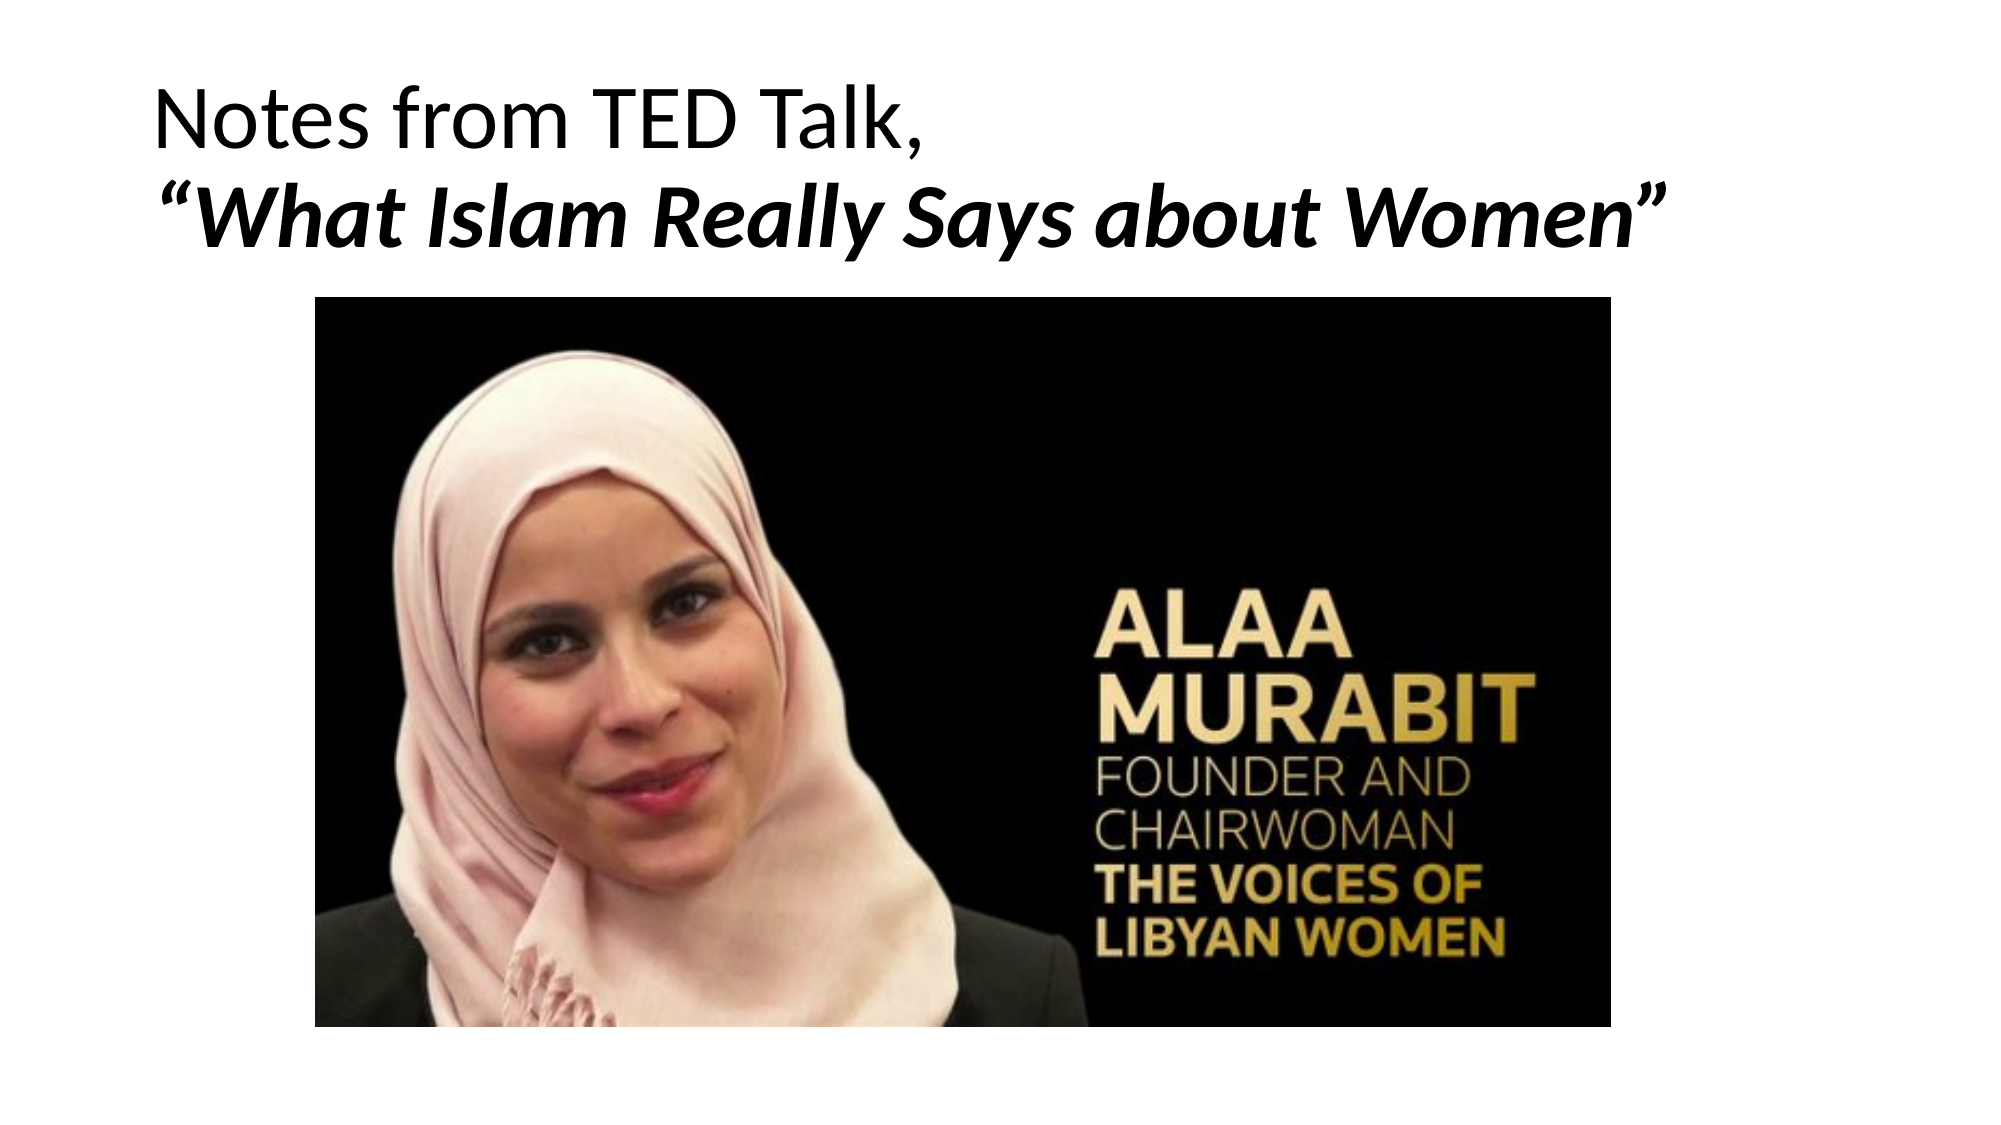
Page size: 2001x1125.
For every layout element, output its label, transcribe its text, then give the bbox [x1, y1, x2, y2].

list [315, 296, 1611, 1027]
title Notes from TED Talk, “What Islam Really Says about Women” [137, 59, 1863, 278]
